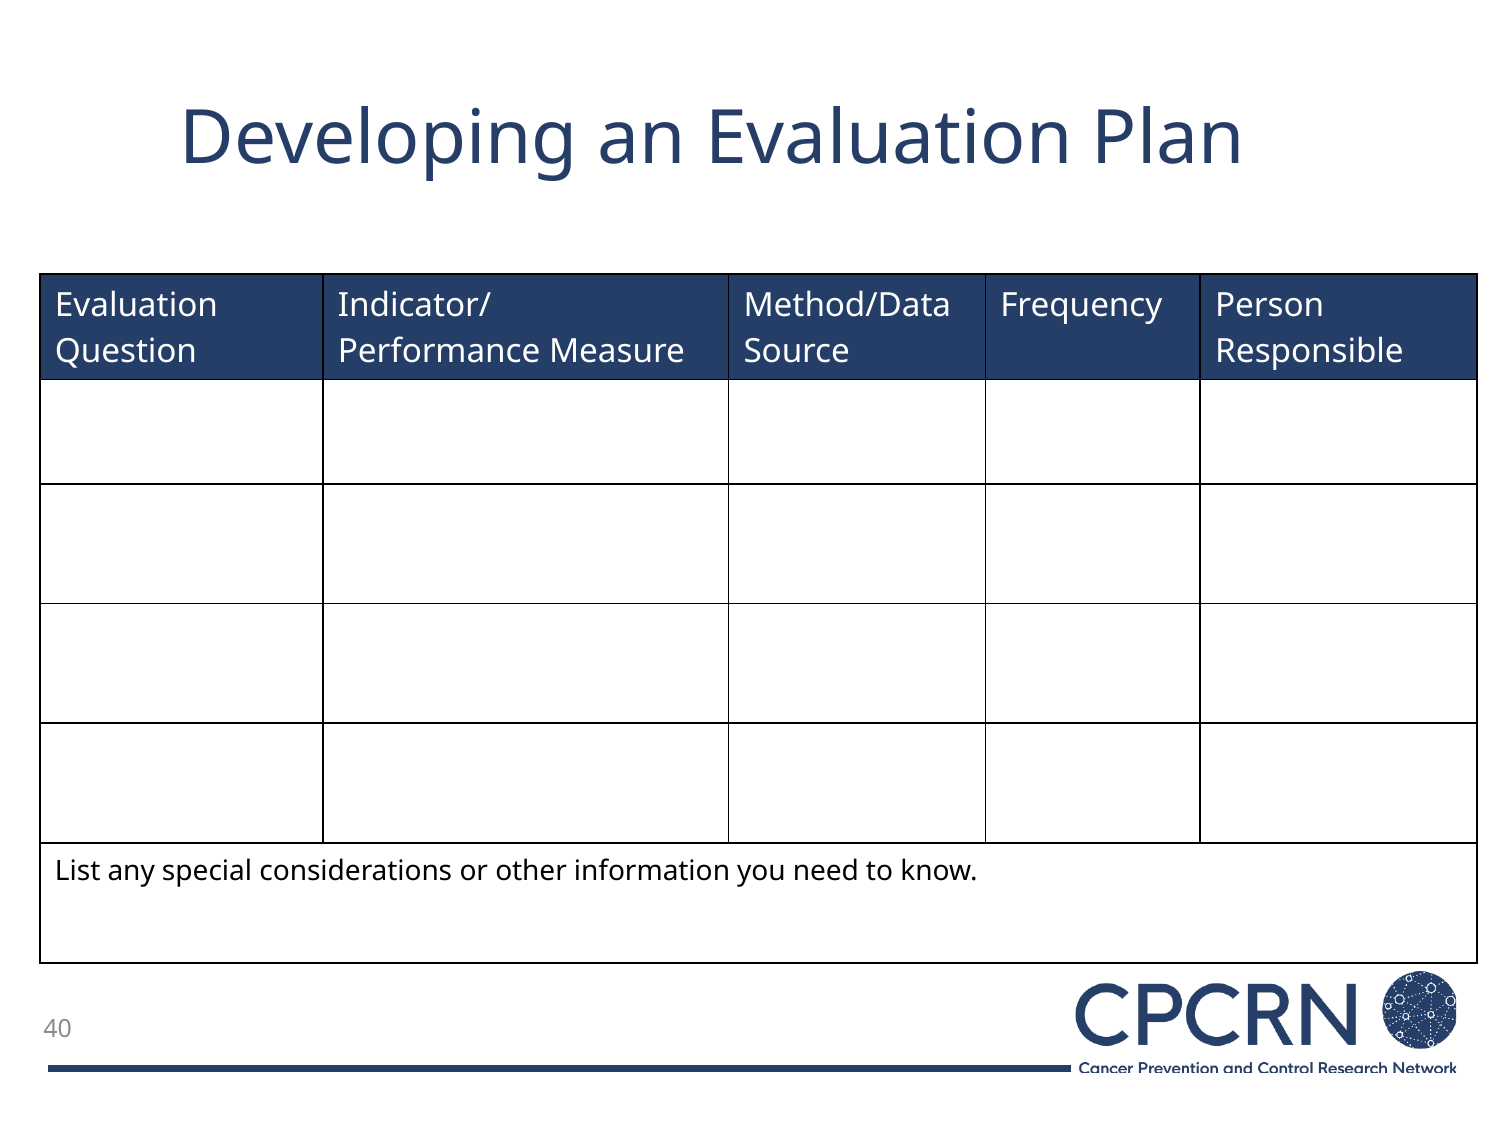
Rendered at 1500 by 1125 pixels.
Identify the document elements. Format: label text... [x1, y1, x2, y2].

table_header Person Responsible [1201, 275, 1476, 379]
table_cell [41, 724, 322, 842]
table_cell [986, 604, 1199, 722]
table_cell [324, 485, 728, 603]
table_cell [986, 485, 1199, 603]
table_cell [729, 485, 985, 603]
slide_number 40 [28, 999, 379, 1060]
table_cell [41, 380, 322, 483]
table_header Method/Data Source [729, 275, 985, 379]
table_cell [1201, 485, 1476, 603]
table_header Indicator/ Performance Measure [324, 275, 728, 379]
table_cell [986, 380, 1199, 483]
table_cell [41, 485, 322, 603]
table_cell [324, 724, 728, 842]
table_cell [729, 380, 985, 483]
table_cell [1201, 380, 1476, 483]
table_cell [1201, 604, 1476, 722]
table_cell [324, 604, 728, 722]
table_cell [324, 380, 728, 483]
table_cell [986, 724, 1199, 842]
table_cell [729, 724, 985, 842]
table_cell [41, 604, 322, 722]
table_header Frequency [986, 275, 1199, 379]
table_cell [1201, 724, 1476, 842]
table_cell [729, 604, 985, 722]
table_header Evaluation Question [41, 275, 322, 379]
title Developing an Evaluation Plan [39, 41, 1405, 239]
table_cell List any special considerations or other information you need to know. [41, 844, 1476, 962]
